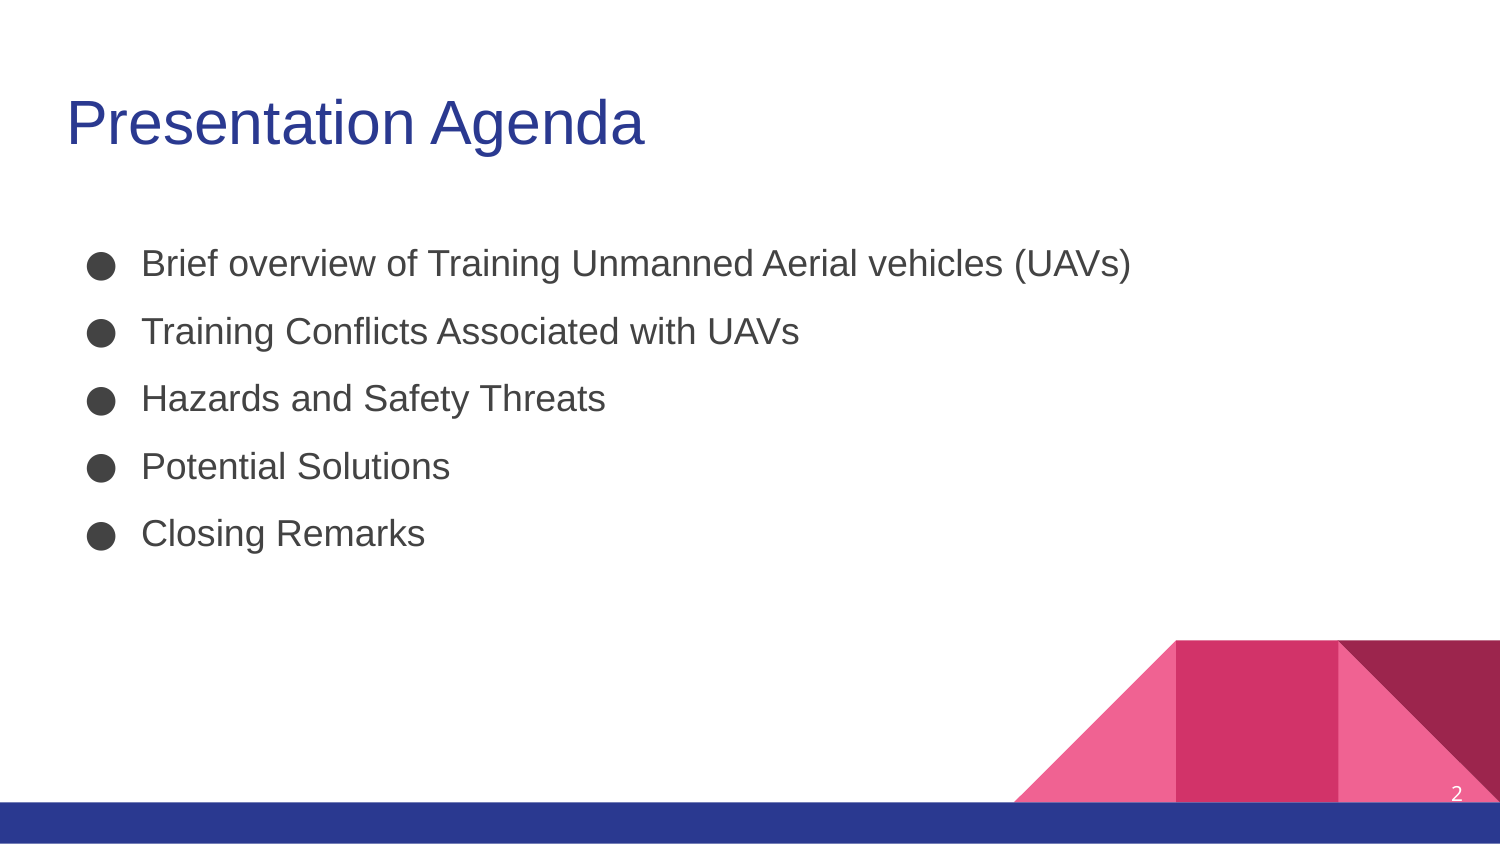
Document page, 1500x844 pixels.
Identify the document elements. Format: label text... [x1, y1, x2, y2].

slide_number 2 [1387, 762, 1478, 828]
list Brief overview of Training Unmanned Aerial vehicles (UAVs) Training Conflicts Associated with UAVs Hazards and Safety Threats Potential Solutions Closing Remarks [51, 201, 1449, 750]
title Presentation Agenda [51, 67, 1449, 167]
